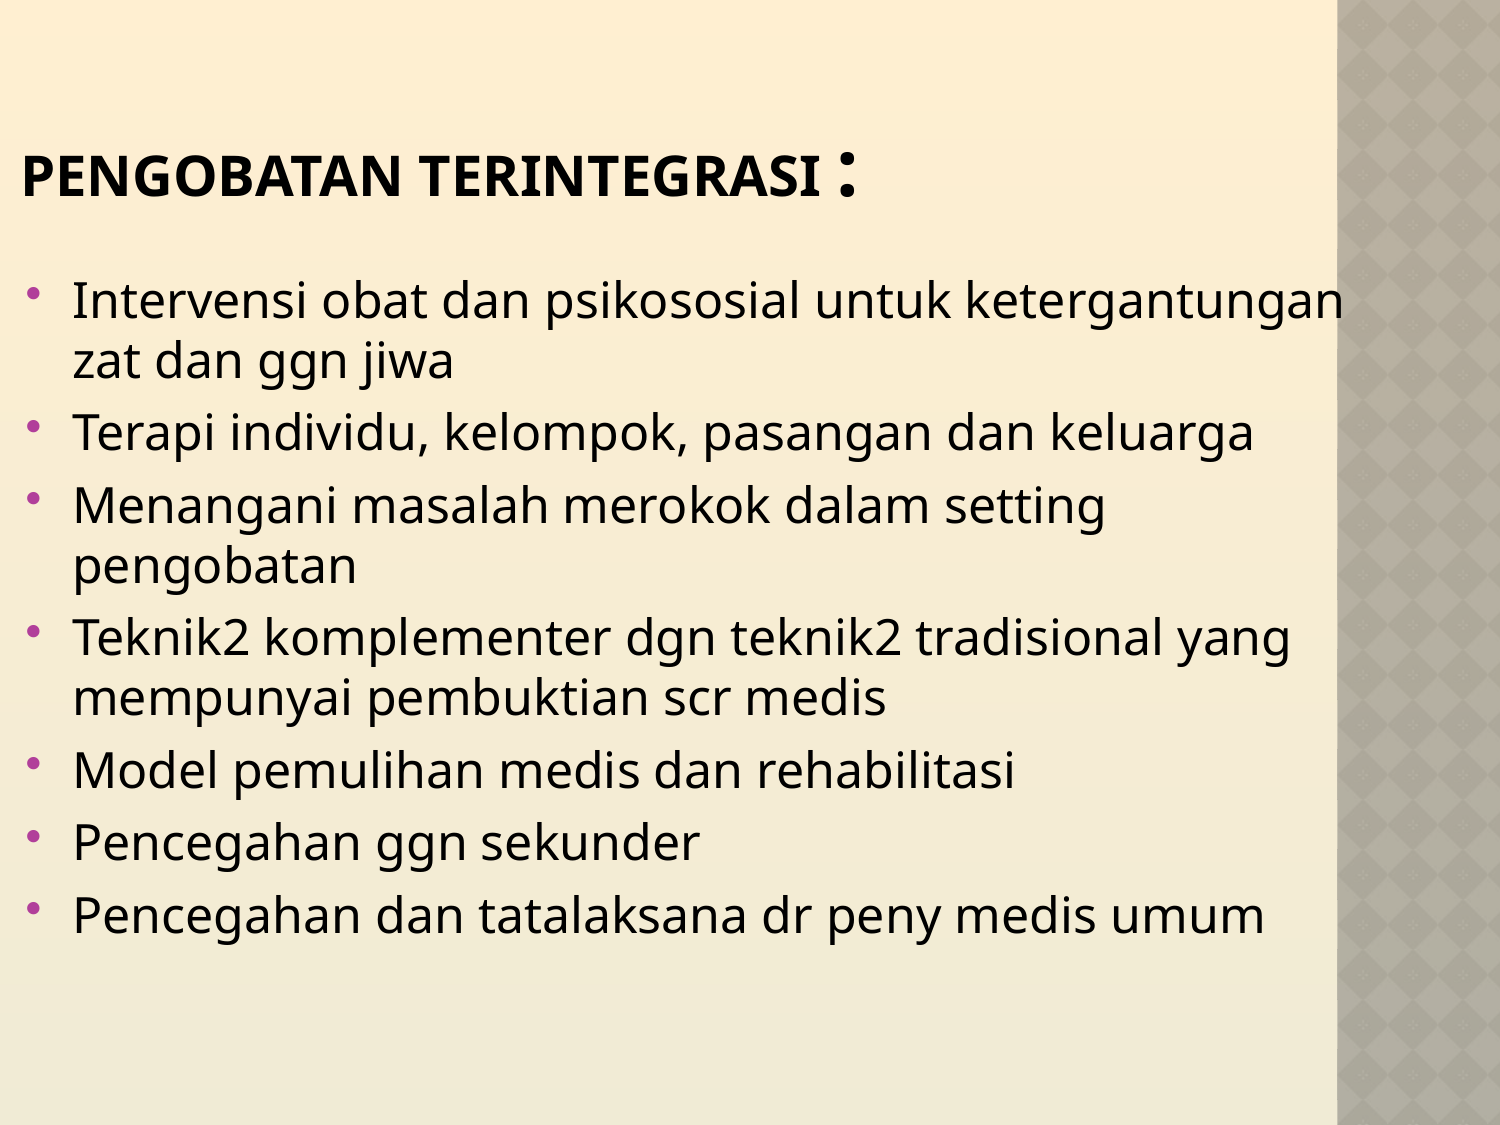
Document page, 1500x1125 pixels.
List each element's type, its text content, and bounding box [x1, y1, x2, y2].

list Intervensi obat dan psikososial untuk ketergantungan zat dan ggn jiwa Terapi individu, kelompok, pasangan dan keluarga Menangani masalah merokok dalam setting pengobatan Teknik2 komplementer dgn teknik2 tradisional yang mempunyai pembuktian scr medis Model pemulihan medis dan rehabilitasi Pencegahan ggn sekunder Pencegahan dan tatalaksana dr peny medis umum [12, 260, 1363, 1011]
title Pengobatan terintegrasi : [12, 50, 1413, 213]
